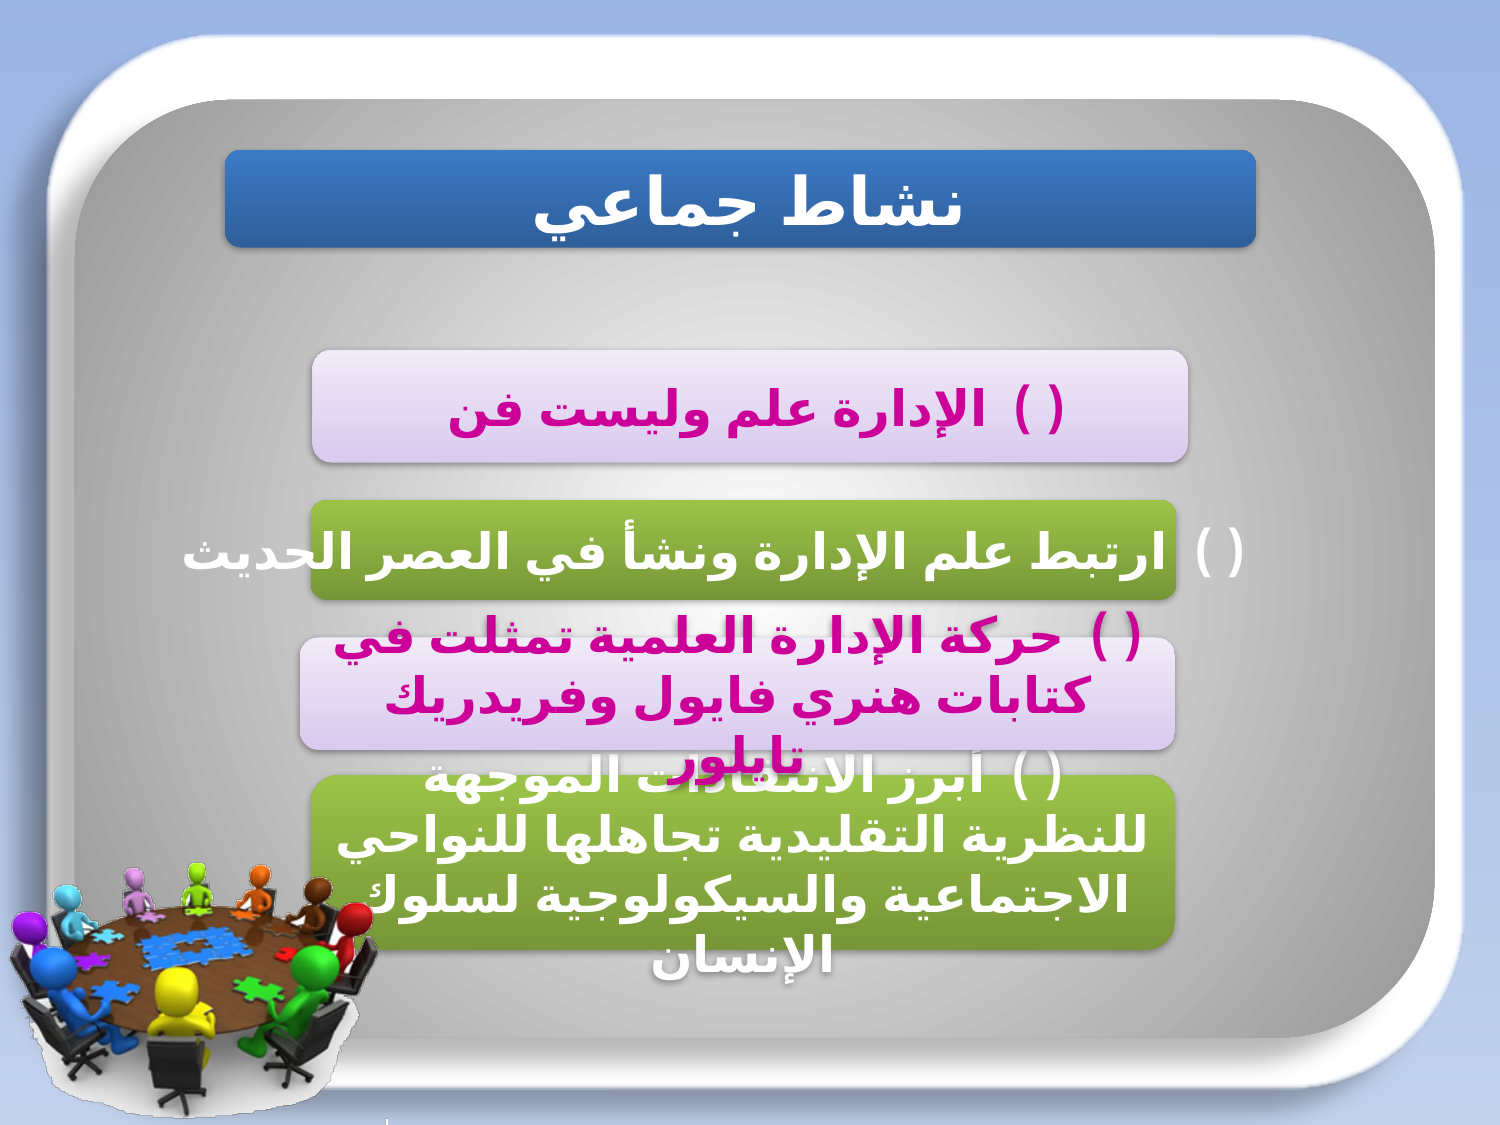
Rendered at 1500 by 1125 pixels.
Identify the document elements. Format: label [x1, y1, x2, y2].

text_box [115, 97, 1437, 1040]
text_box [61, 34, 1468, 1089]
text_box [0, 0, 1500, 1125]
text_box [0, 149, 1257, 1125]
